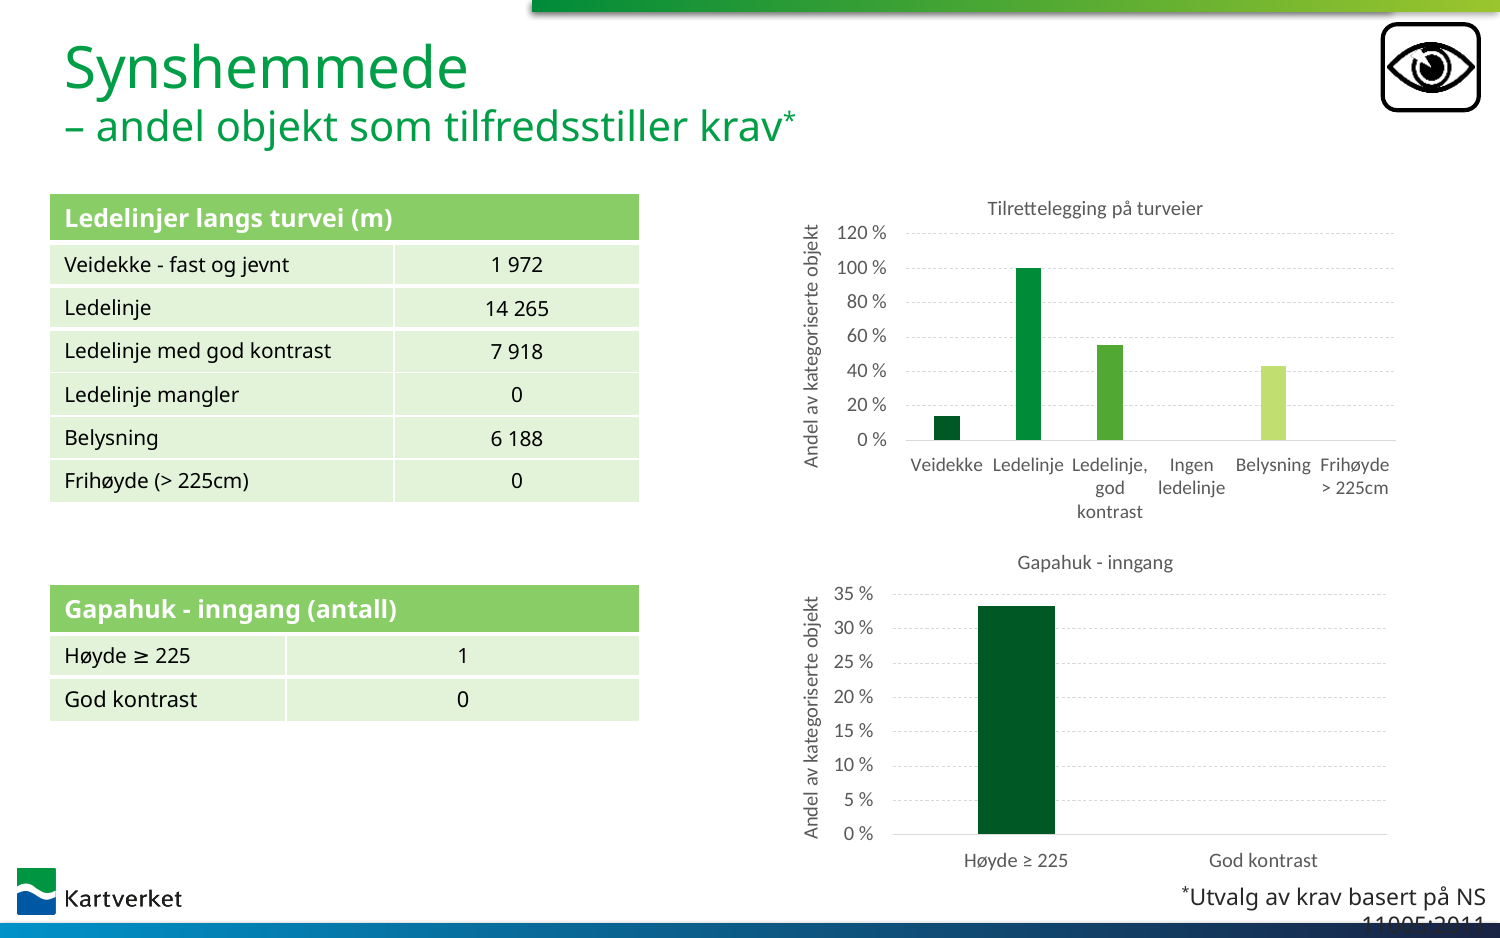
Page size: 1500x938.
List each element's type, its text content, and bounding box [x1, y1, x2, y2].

text_box *Utvalg av krav basert på NS 11005:2011 [1068, 873, 1500, 938]
table_cell 6 188 [395, 417, 639, 458]
table_cell Frihøyde (> 225cm) [50, 460, 393, 502]
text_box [1382, 24, 1480, 111]
table_cell 14 265 [395, 288, 639, 327]
table_cell Ledelinje [50, 288, 393, 327]
table_header Ledelinjer langs turvei (m) [50, 194, 639, 240]
table_cell 0 [287, 679, 639, 721]
picture [791, 187, 1400, 526]
table_cell Veidekke - fast og jevnt [50, 245, 393, 284]
table_cell God kontrast [50, 679, 285, 721]
table_cell 1 972 [395, 245, 639, 284]
text_box Synshemmede – andel objekt som tilfredsstiller krav* [49, 24, 1431, 158]
table_cell Ledelinje med god kontrast [50, 331, 393, 372]
table_cell Ledelinje mangler [50, 373, 393, 415]
table_cell 1 [287, 636, 639, 675]
table_header Gapahuk - inngang (antall) [50, 585, 639, 632]
table_cell Høyde ≥ 225 [50, 636, 285, 675]
table_cell Belysning [50, 417, 393, 458]
table_cell 7 918 [395, 331, 639, 372]
table_cell 0 [395, 373, 639, 415]
picture [791, 541, 1400, 880]
table_cell 0 [395, 460, 639, 502]
